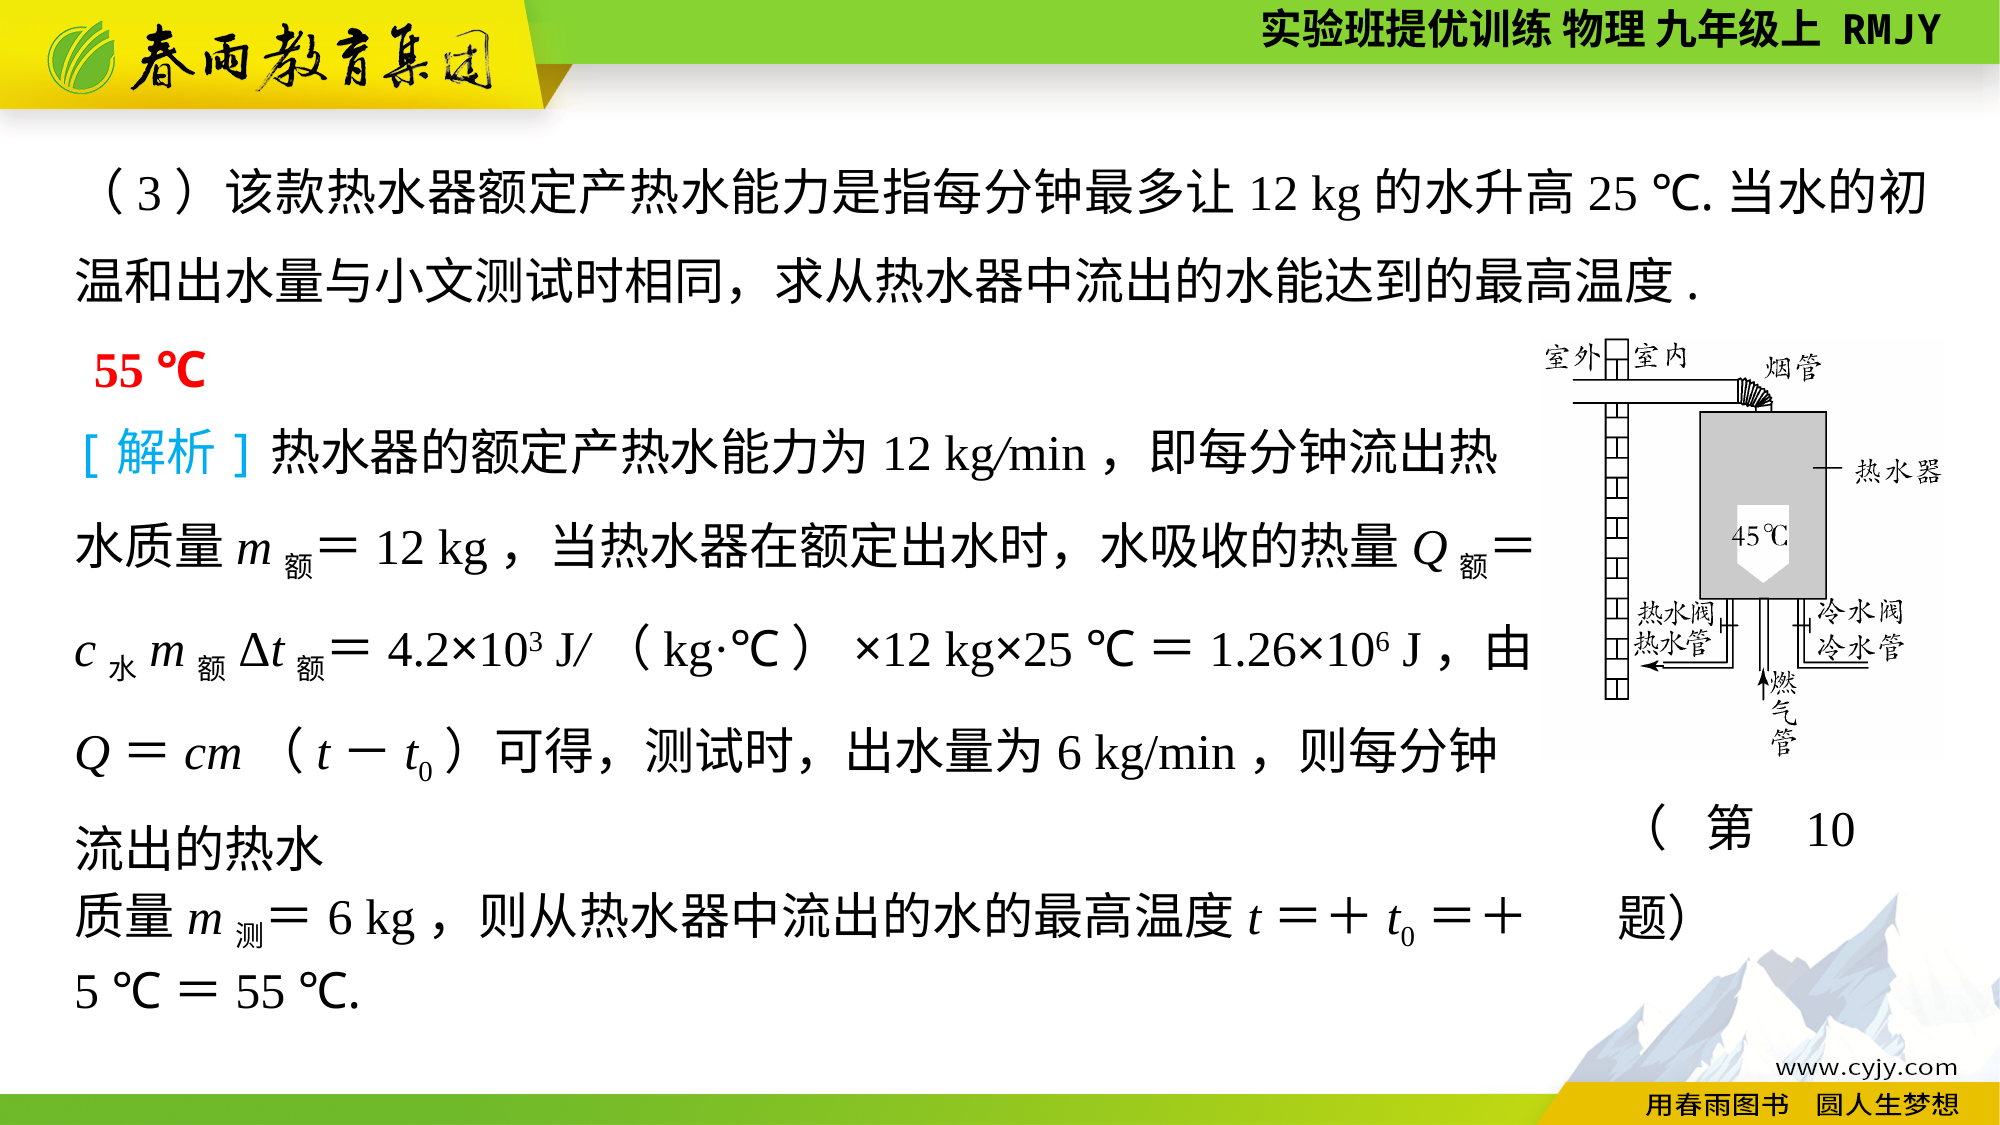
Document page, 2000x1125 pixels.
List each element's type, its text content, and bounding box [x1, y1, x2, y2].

list （3）该款热水器额定产热水能力是指每分钟最多让12 kg的水升高25 ℃.当水的初温和出水量与小文测试时相同，求从热水器中流出的水能达到的最高温度. [59, 122, 1944, 308]
picture [0, 0, 2000, 1125]
text_box （第10题） [1602, 768, 1883, 864]
text_box 55 ℃ [79, 300, 222, 406]
